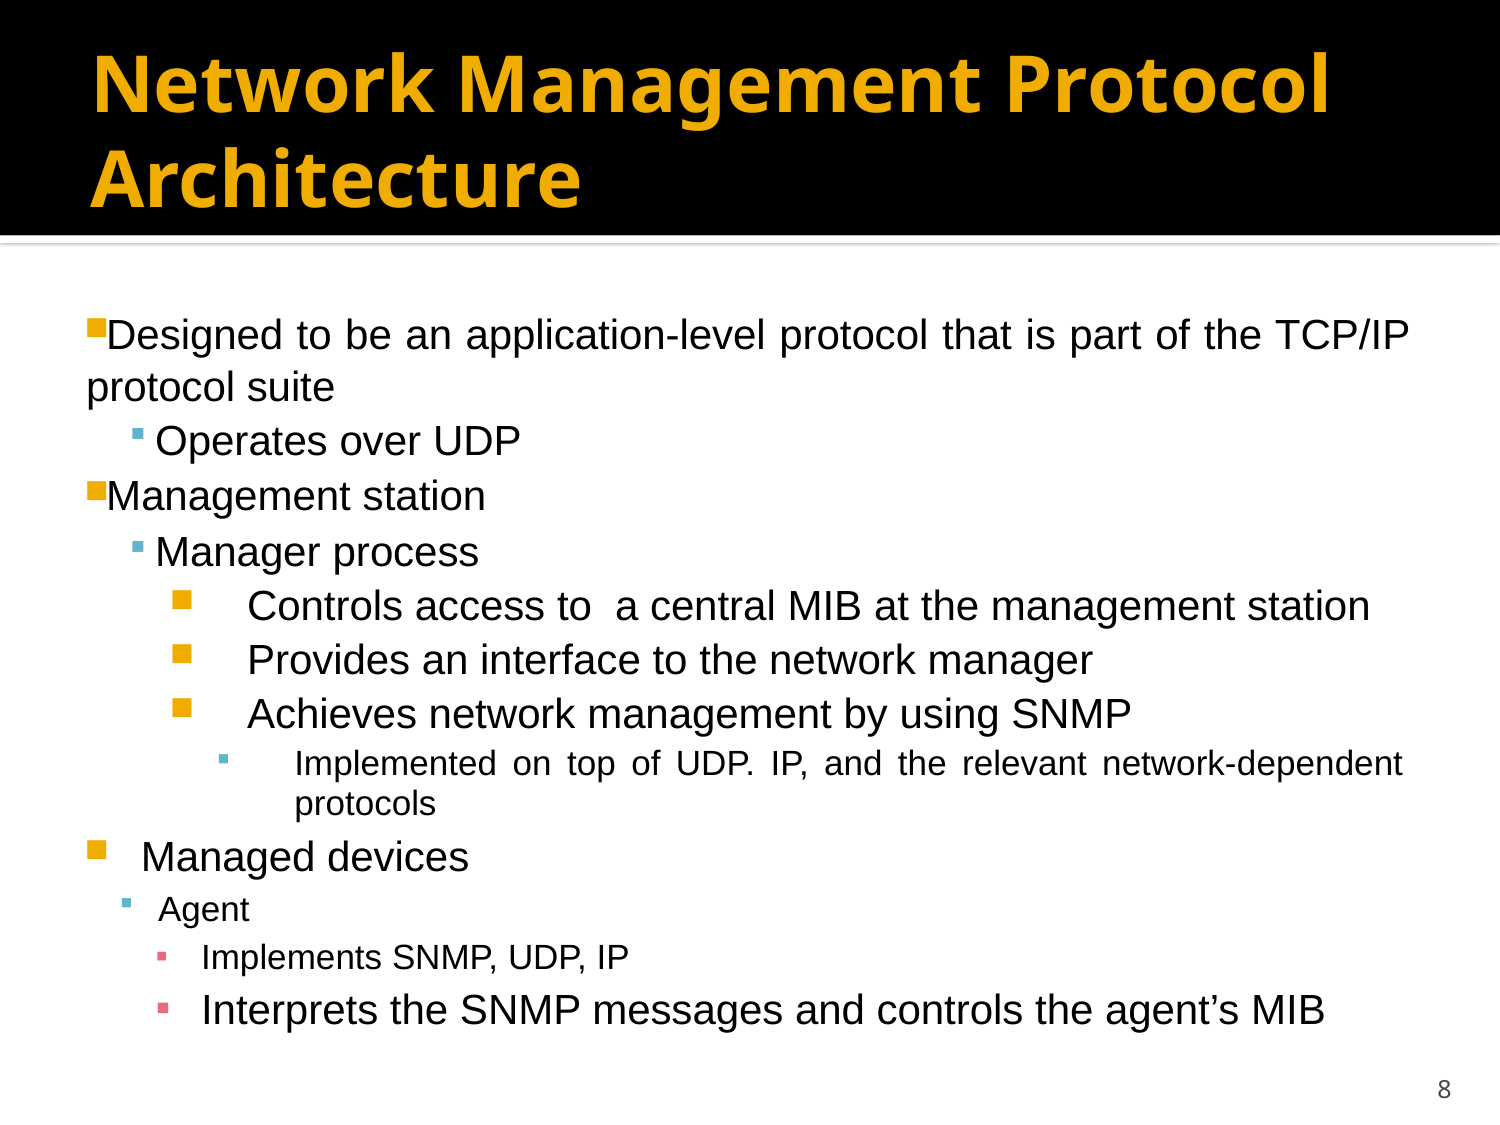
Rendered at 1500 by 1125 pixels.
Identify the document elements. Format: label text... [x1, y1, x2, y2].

slide_number 8 [1345, 1062, 1467, 1108]
title Network Management Protocol Architecture [75, 25, 1425, 231]
list Designed to be an application-level protocol that is part of the TCP/IP protocol suite Operates over UDP Management station Manager process Controls access to a central MIB at the management station Provides an interface to the network manager Achieves network management by using SNMP Implemented on top of UDP. IP, and the relevant network-dependent protocols Managed devices Agent Implements SNMP, UDP, IP Interprets the SNMP messages and controls the agent’s MIB [75, 291, 1425, 1050]
